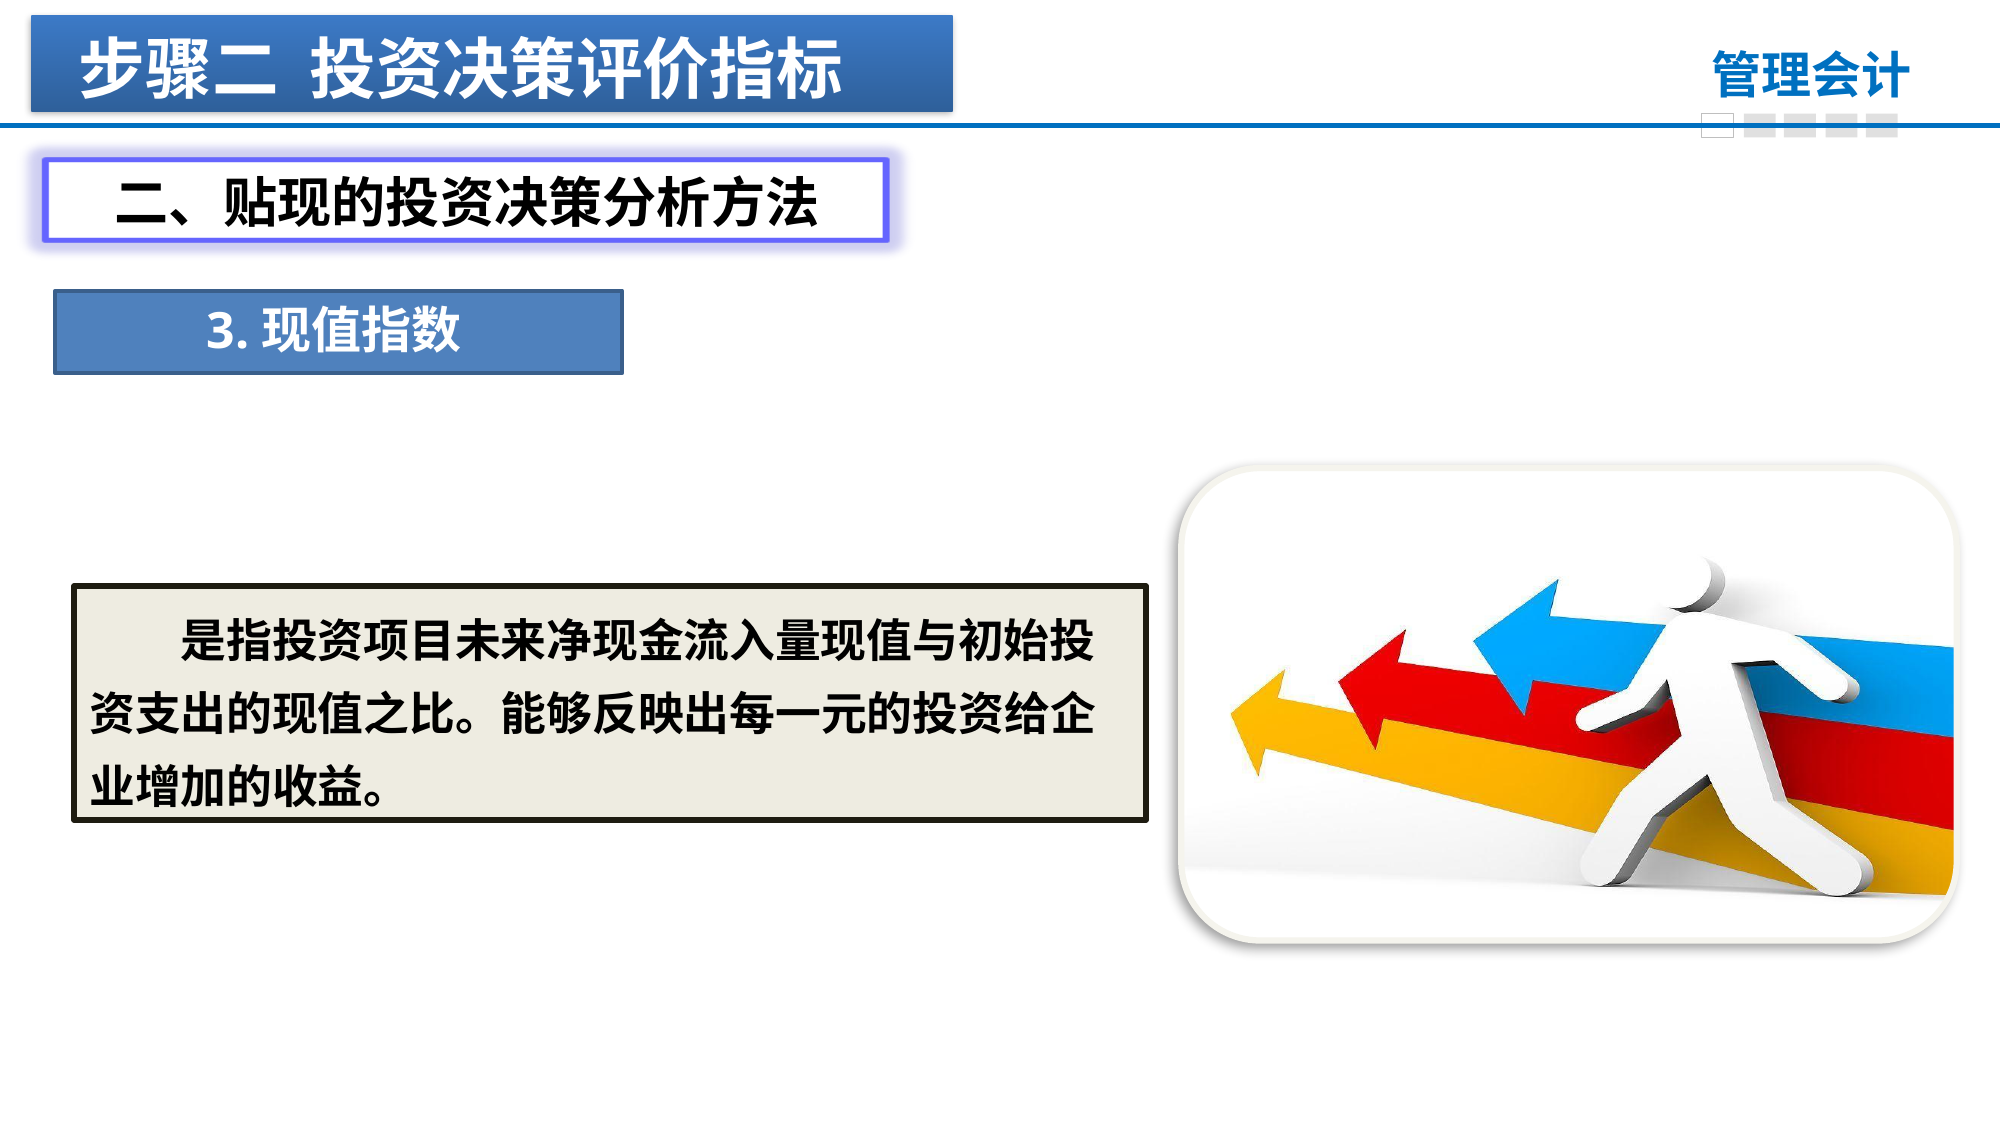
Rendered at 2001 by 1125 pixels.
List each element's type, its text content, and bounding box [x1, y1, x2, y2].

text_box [54, 290, 623, 374]
text_box 是指投资项目未来净现金流入量现值与初始投资支出的现值之比。能够反映出每一元的投资给企业增加的收益。 [74, 586, 1146, 820]
picture [1181, 467, 1957, 941]
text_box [7, 132, 926, 268]
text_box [31, 14, 953, 117]
